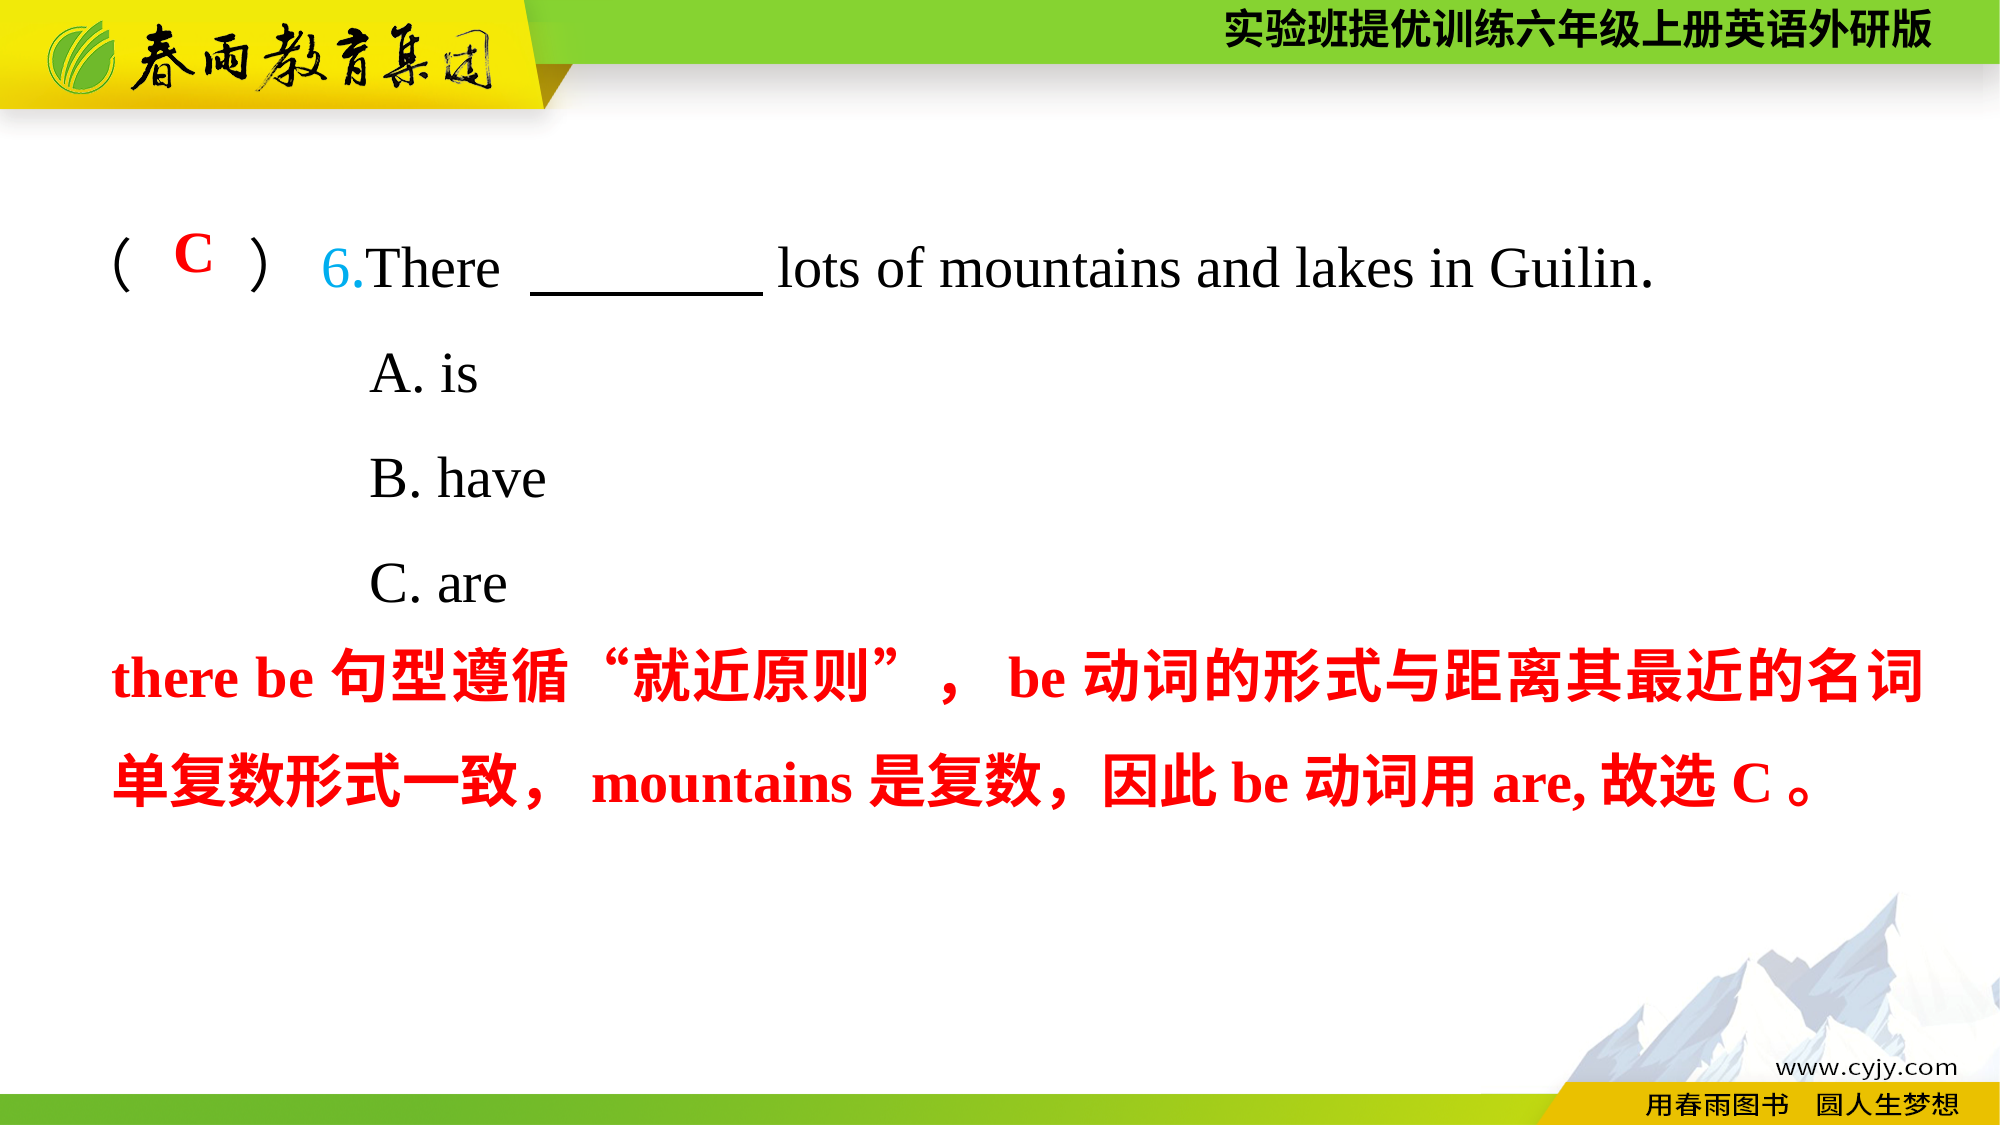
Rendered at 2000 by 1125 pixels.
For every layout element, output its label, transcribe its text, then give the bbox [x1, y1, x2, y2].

list （ ）6.There lots of mountains and lakes in Guilin. A. is B. have C. are [59, 187, 1944, 614]
text_box C [158, 206, 256, 292]
text_box there be句型遵循“就近原则”，be动词的形式与距离其最近的名词单复数形式一致，mountains是复数，因此be动词用are,故选C。 [96, 596, 1941, 822]
picture [0, 0, 2000, 1125]
